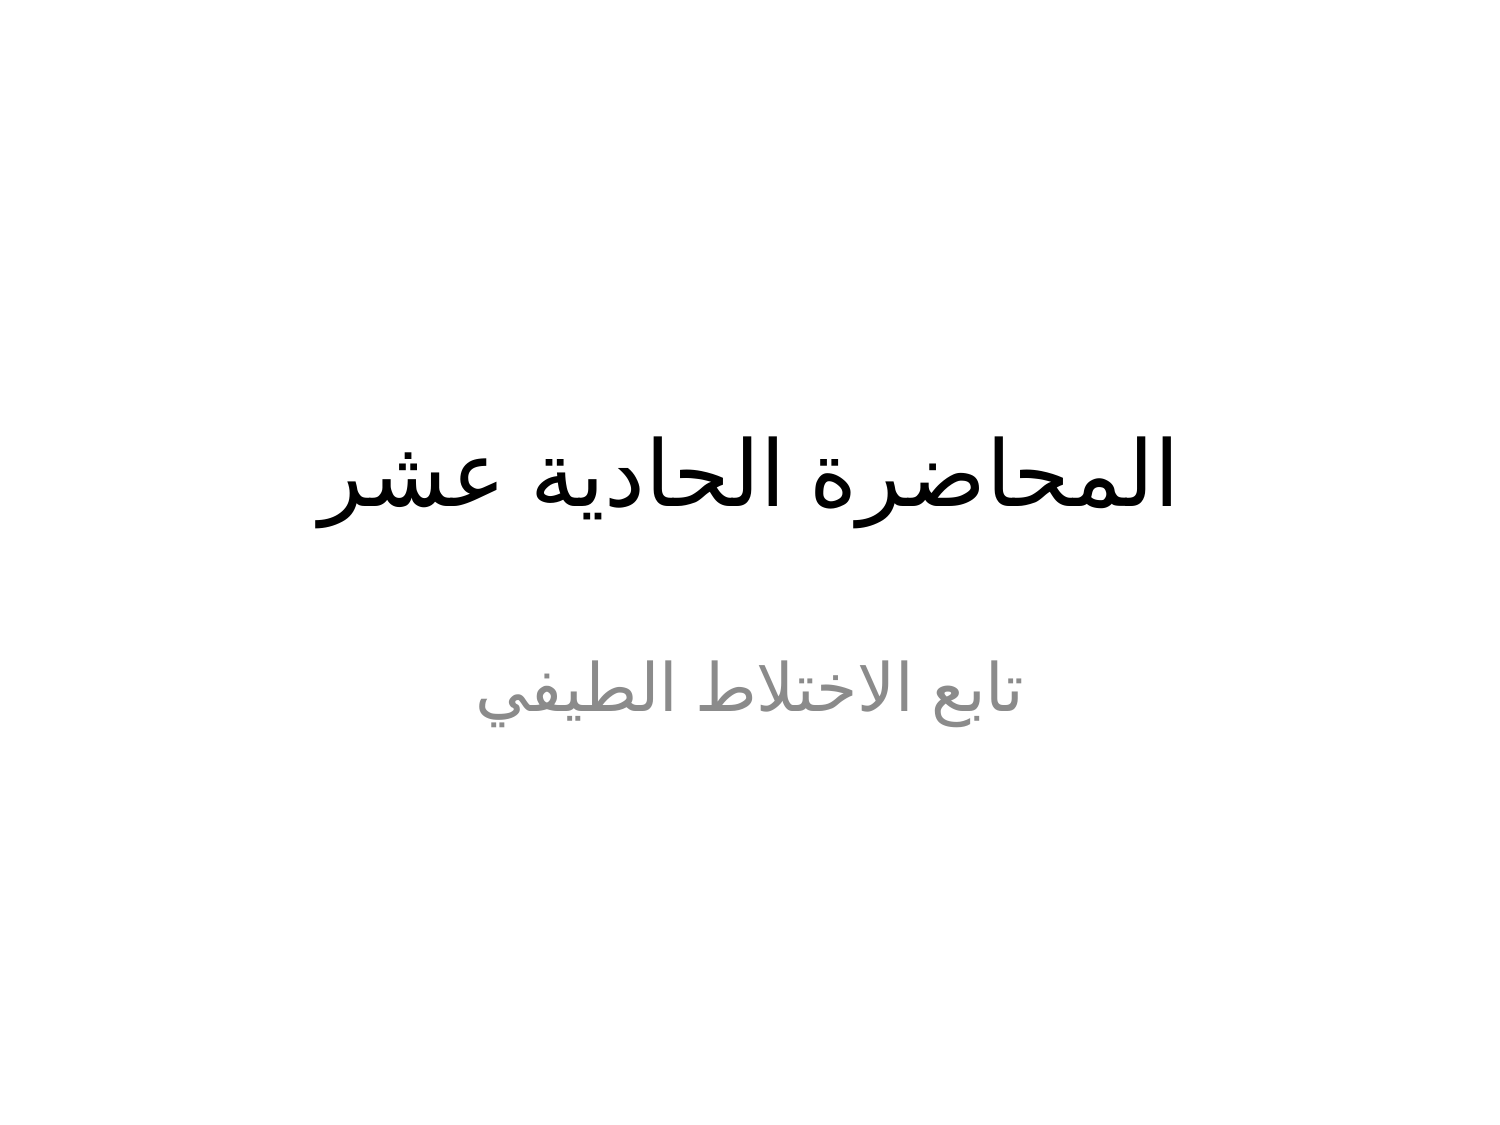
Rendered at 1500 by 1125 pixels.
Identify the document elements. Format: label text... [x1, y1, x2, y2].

subtitle تابع الاختلاط الطيفي [225, 637, 1275, 925]
title المحاضرة الحادية عشر [112, 349, 1388, 591]
